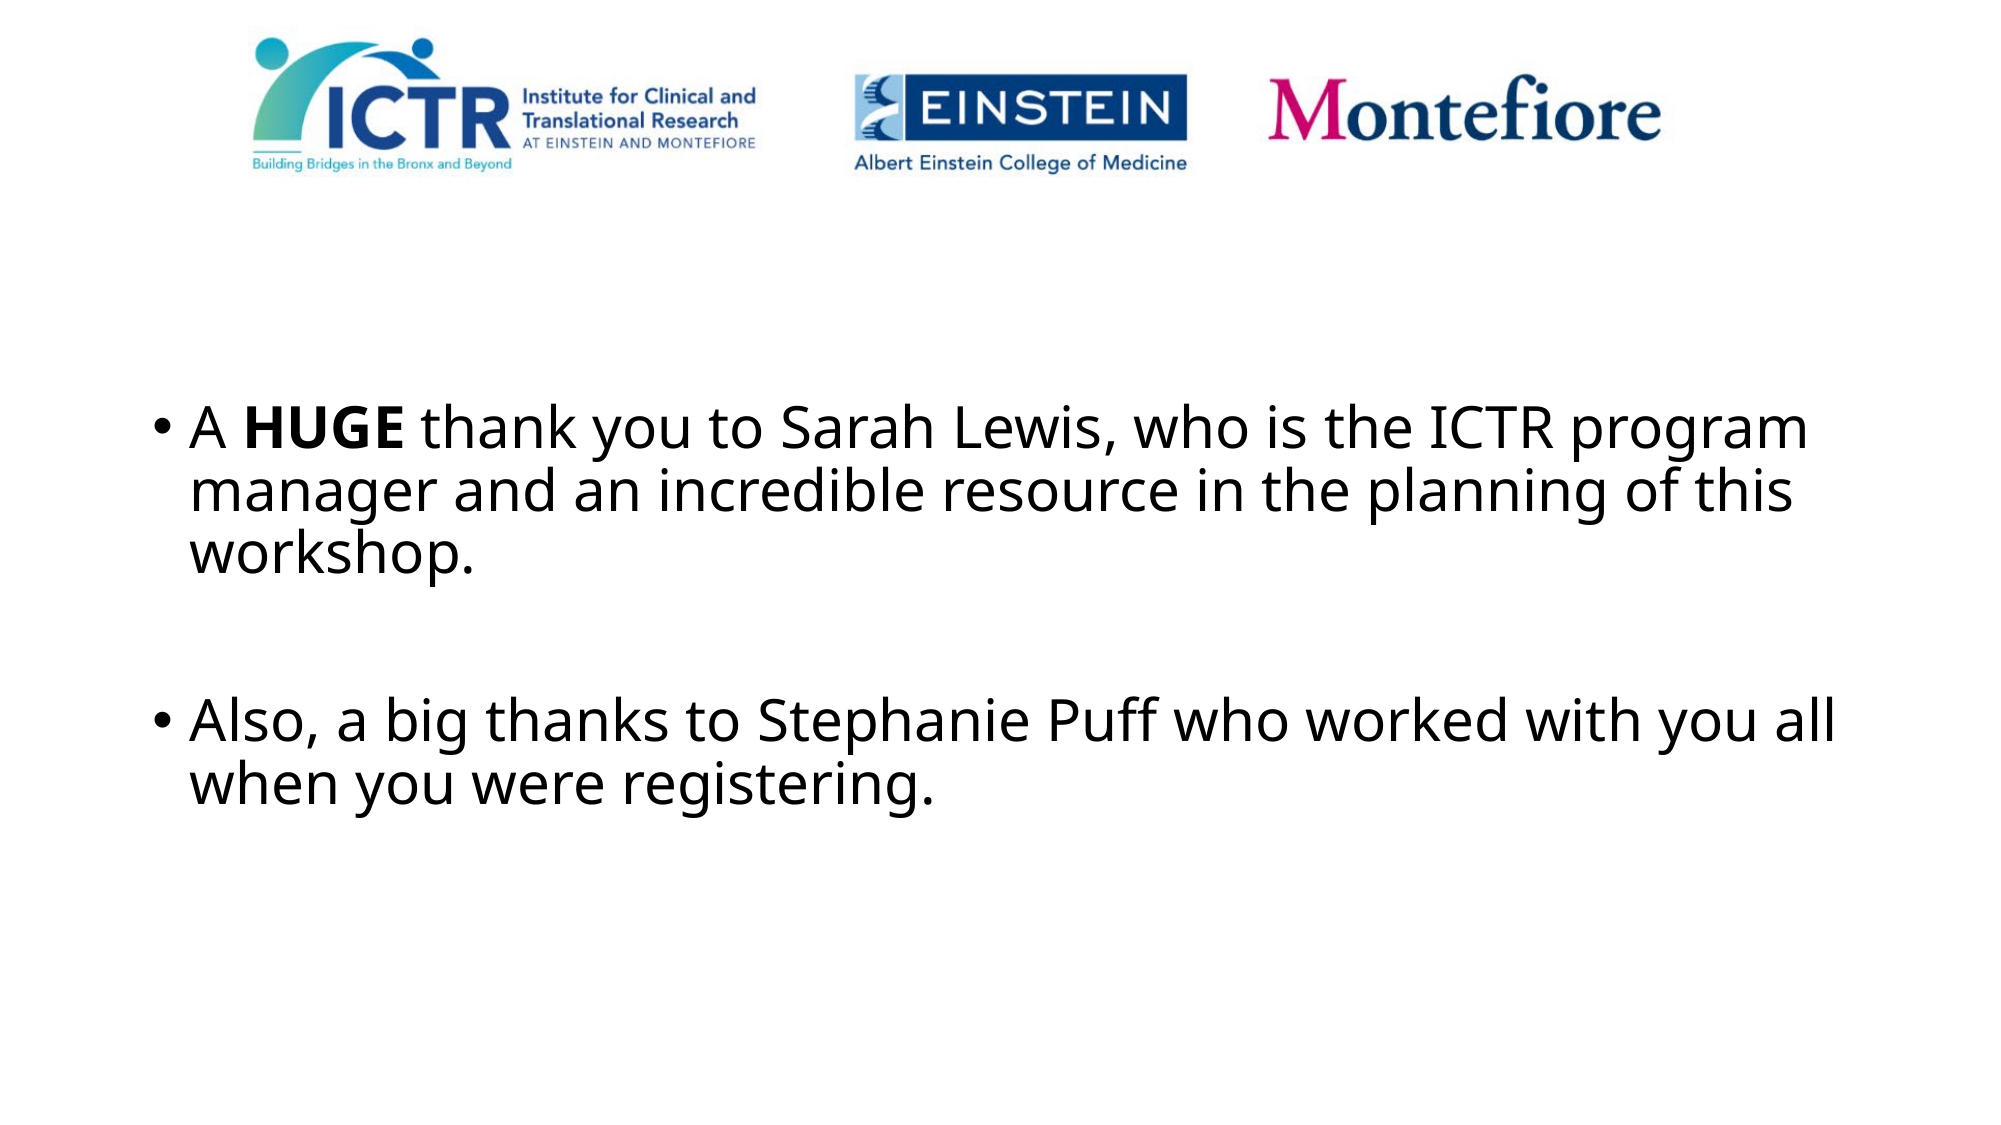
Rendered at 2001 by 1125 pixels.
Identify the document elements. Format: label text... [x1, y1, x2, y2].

picture [215, 26, 1698, 198]
list A HUGE thank you to Sarah Lewis, who is the ICTR program manager and an incredible resource in the planning of this workshop. Also, a big thanks to Stephanie Puff who worked with you all when you were registering. [137, 299, 1863, 1014]
